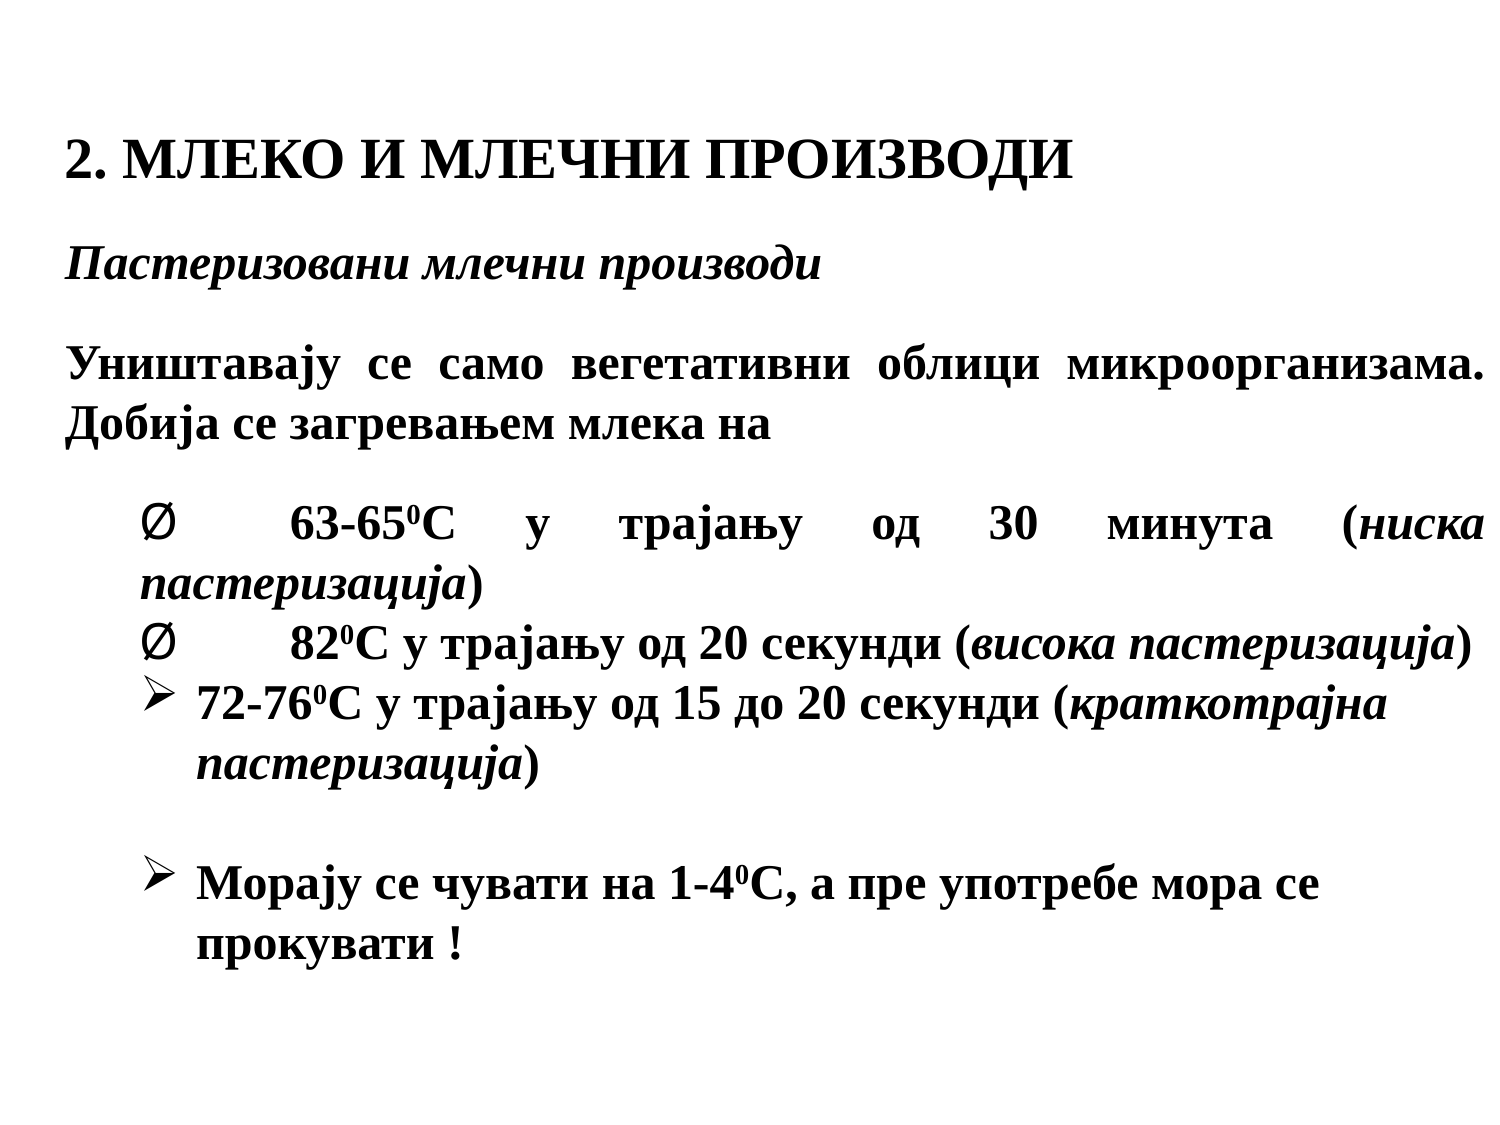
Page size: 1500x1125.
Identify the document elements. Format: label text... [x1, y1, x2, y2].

text_box 2. МЛЕКО И МЛЕЧНИ ПРОИЗВОДИ Пастеризовани млечни производи Уништавају се само вегетативни облици микроорганизама. Добија се загревањем млека на Ø 63-650C у трајању од 30 минута (ниска пастеризација) Ø 820C у трајању од 20 секунди (висока пастеризација) 72-760C у трајању од 15 до 20 секунди (краткотрајна пастеризација) Морају се чувати на 1-40C, а пре употребе мора се прокувати ! [50, 112, 1500, 1037]
